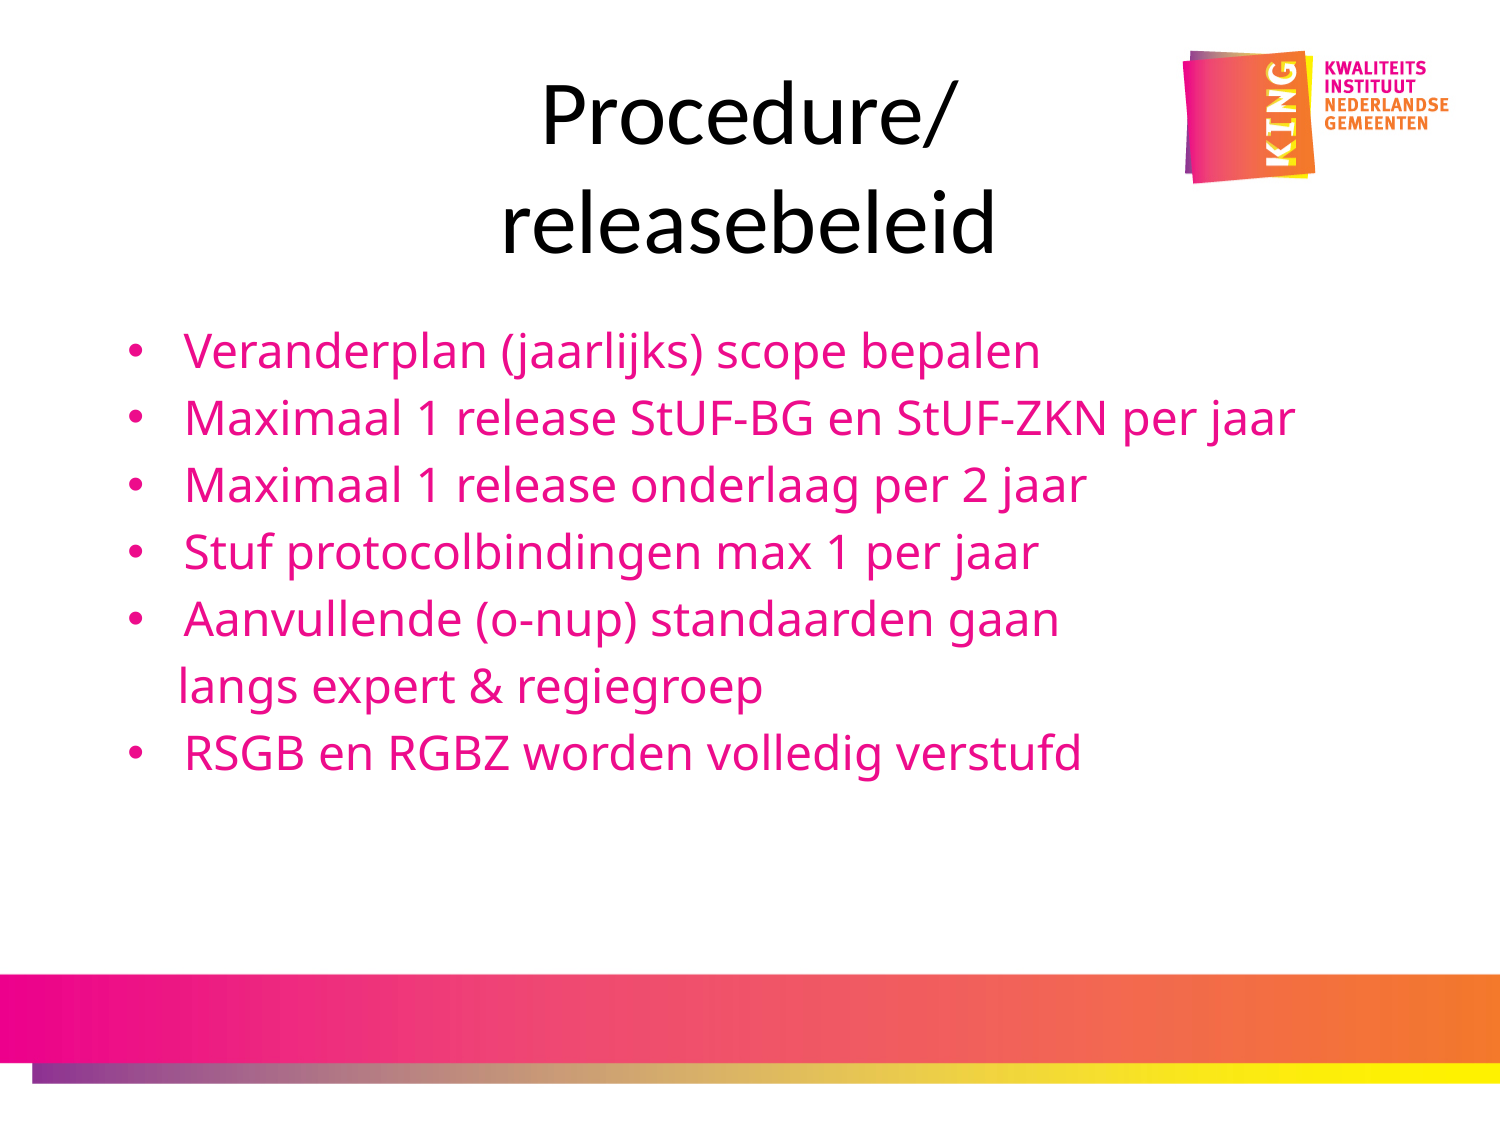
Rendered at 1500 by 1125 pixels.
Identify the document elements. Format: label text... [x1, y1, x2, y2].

title Procedure/ releasebeleid [75, 45, 1425, 233]
list Veranderplan (jaarlijks) scope bepalen Maximaal 1 release StUF-BG en StUF-ZKN per jaar Maximaal 1 release onderlaag per 2 jaar Stuf protocolbindingen max 1 per jaar Aanvullende (o-nup) standaarden gaan langs expert & regiegroep RSGB en RGBZ worden volledig verstufd [112, 246, 1500, 989]
picture [0, 0, 1500, 1125]
